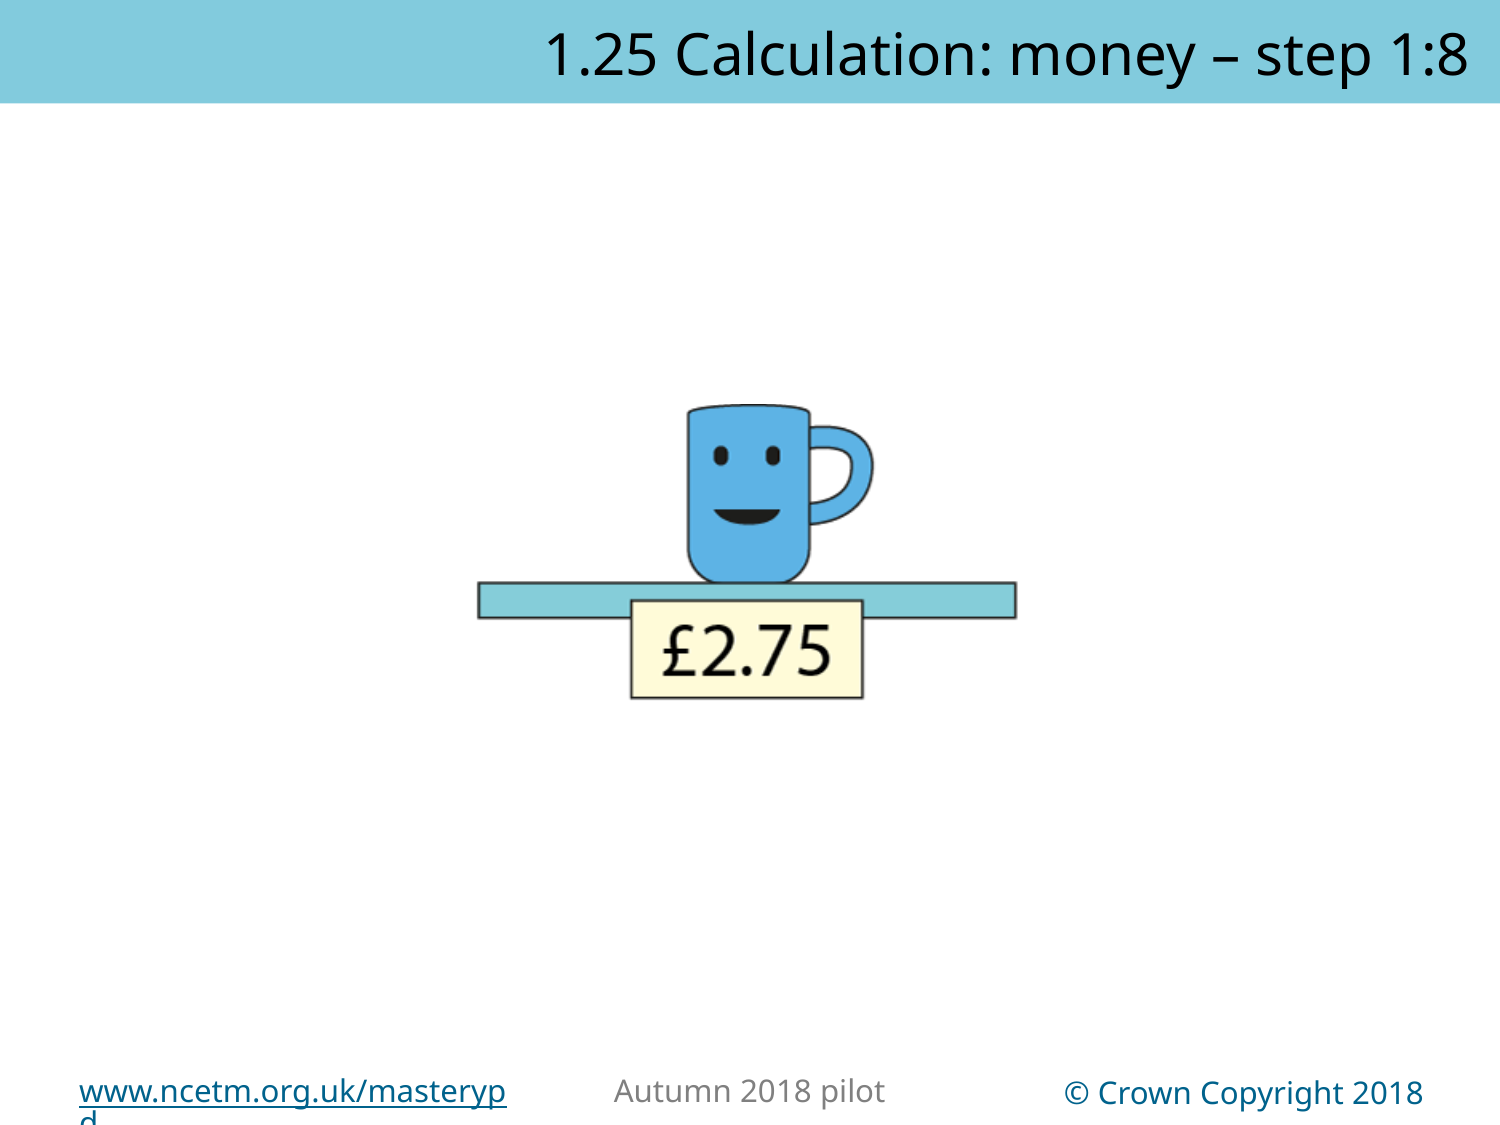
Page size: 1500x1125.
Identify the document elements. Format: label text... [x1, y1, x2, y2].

list 1.25 Calculation: money – step 1:8 [0, 0, 1500, 104]
picture [454, 404, 1046, 721]
